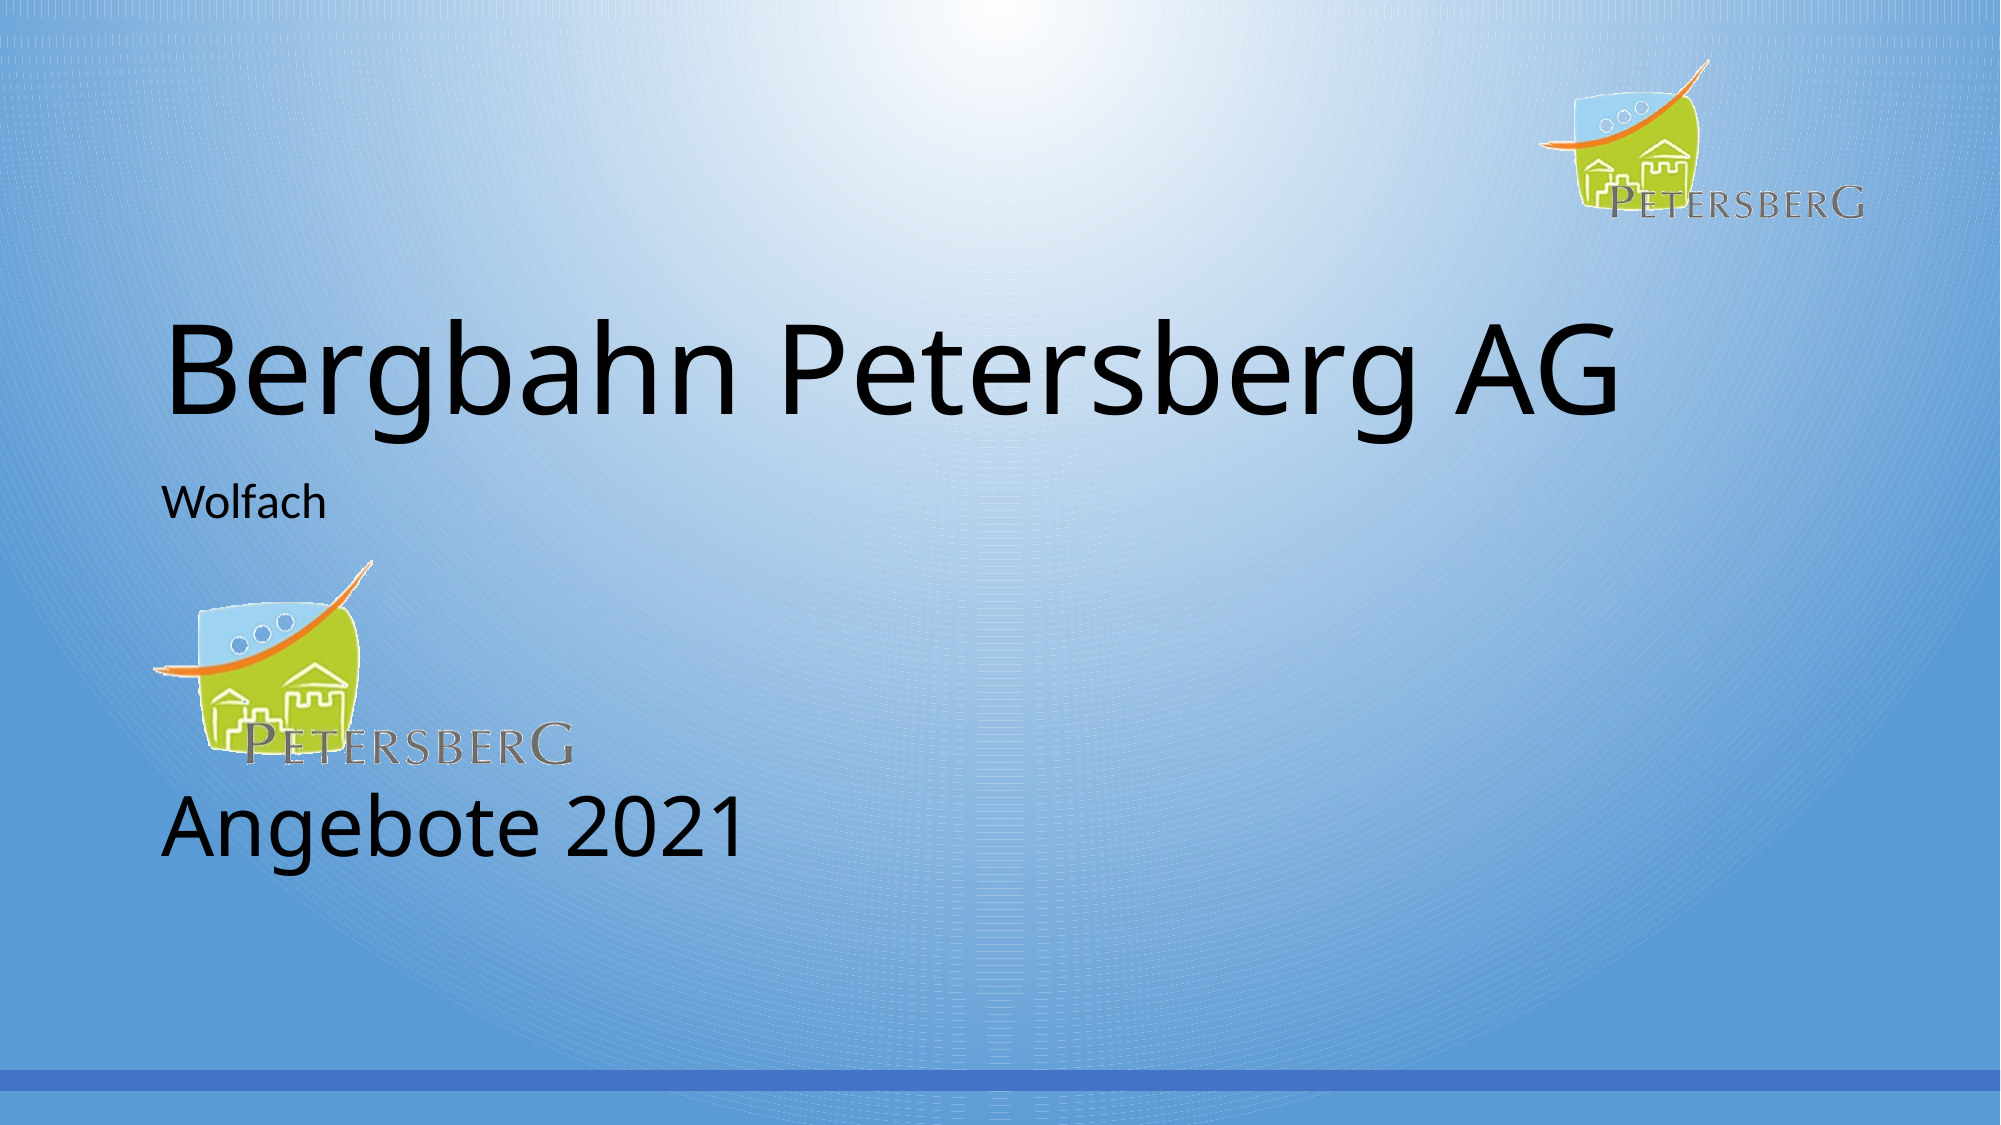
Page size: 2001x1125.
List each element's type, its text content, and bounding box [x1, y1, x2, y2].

text_box Angebote 2021 [146, 775, 1863, 883]
picture [1854, 59, 1863, 219]
picture [152, 560, 572, 766]
subtitle Wolfach [146, 460, 1863, 733]
title Bergbahn Petersberg AG [146, 59, 1854, 449]
